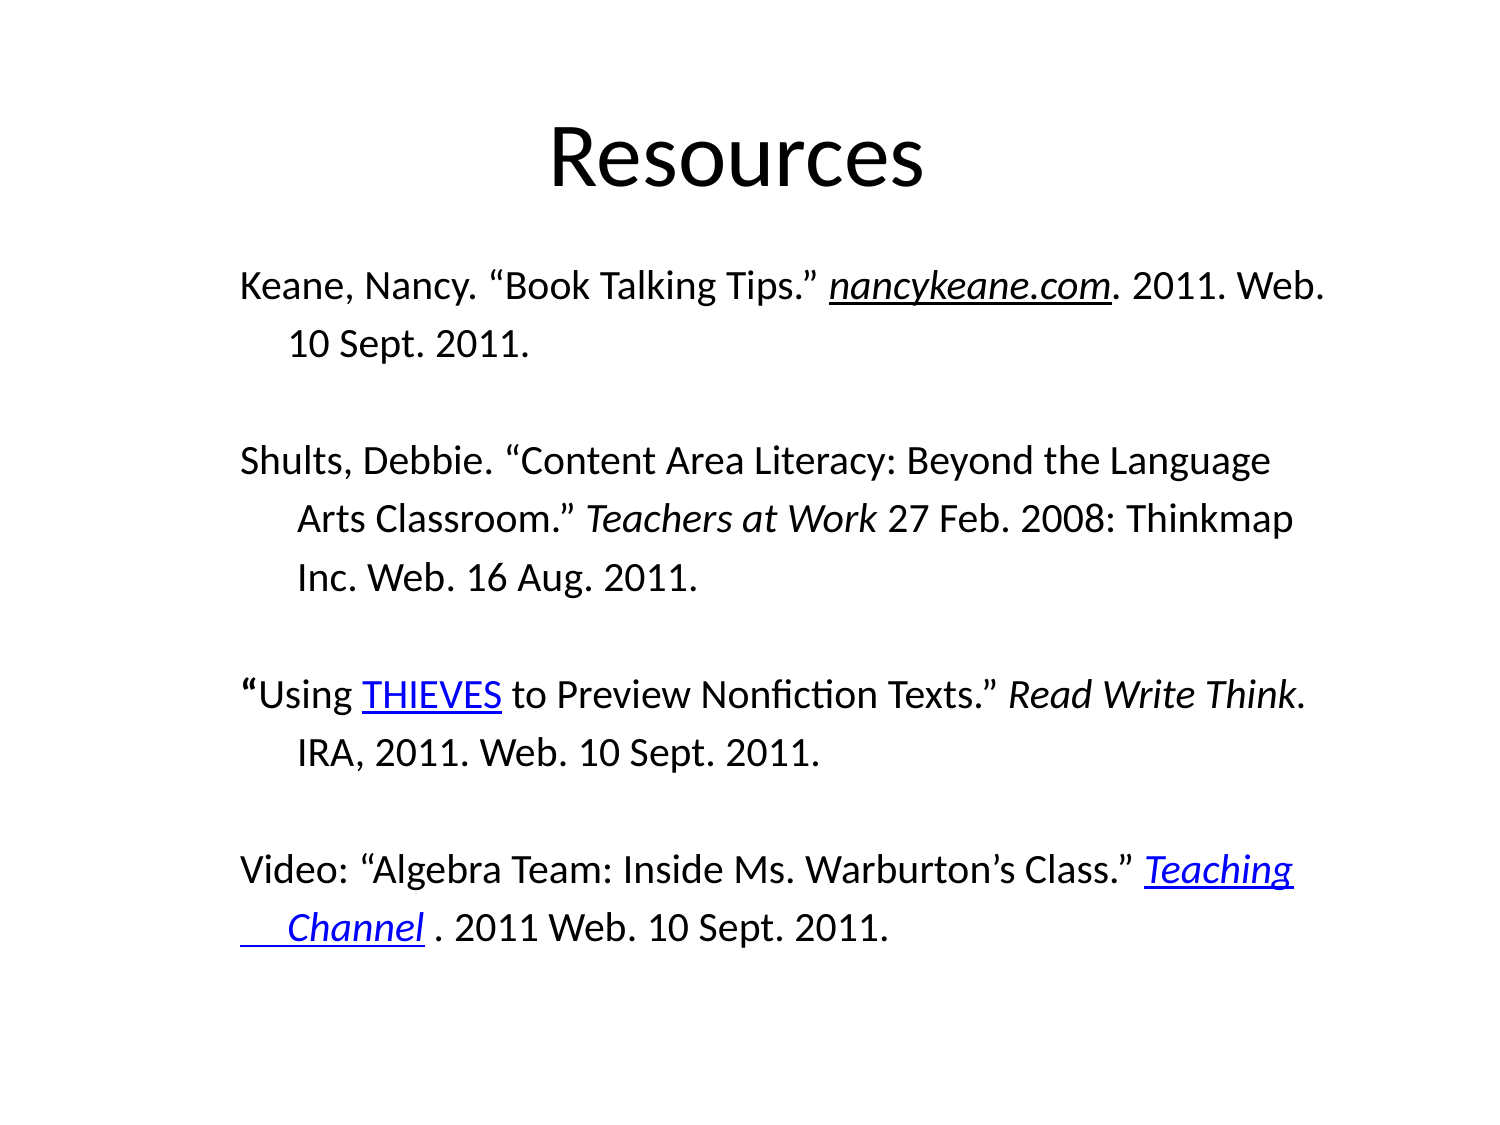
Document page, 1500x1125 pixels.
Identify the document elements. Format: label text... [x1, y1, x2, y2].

subtitle Keane, Nancy. “Book Talking Tips.” nancykeane.com. 2011. Web. 10 Sept. 2011. Shults, Debbie. “Content Area Literacy: Beyond the Language Arts Classroom.” Teachers at Work 27 Feb. 2008: Thinkmap Inc. Web. 16 Aug. 2011. “Using THIEVES to Preview Nonfiction Texts.” Read Write Think. IRA, 2011. Web. 10 Sept. 2011. Video: “Algebra Team: Inside Ms. Warburton’s Class.” Teaching Channel . 2011 Web. 10 Sept. 2011. [225, 249, 1350, 1038]
title Resources [99, 62, 1375, 238]
